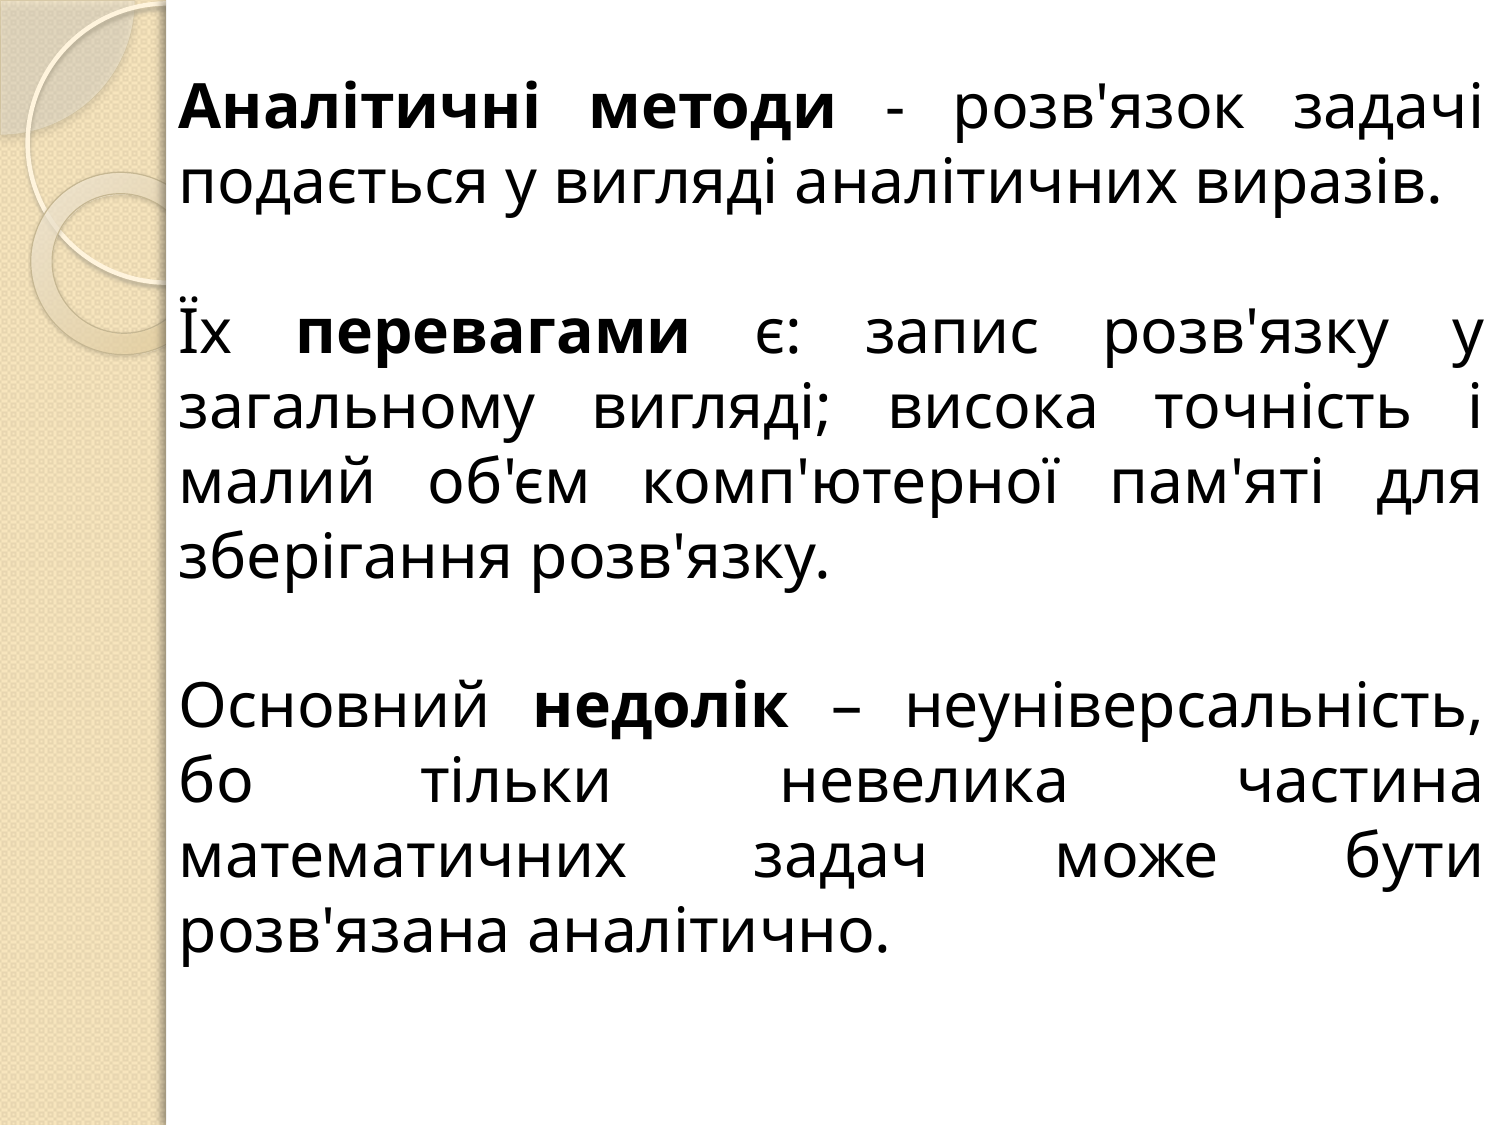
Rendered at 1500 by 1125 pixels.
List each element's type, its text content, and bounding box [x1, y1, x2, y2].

text_box Аналітичні методи - розв'язок задачі подається у вигляді аналітичних виразів. Їх перевагами є: запис розв'язку у загальному вигляді; висока точність і малий об'єм комп'ютерної пам'яті для зберігання розв'язку. Основний недолік – неуніверсальність, бо тільки невелика частина математичних задач може бути розв'язана аналітично. [163, 58, 1500, 973]
